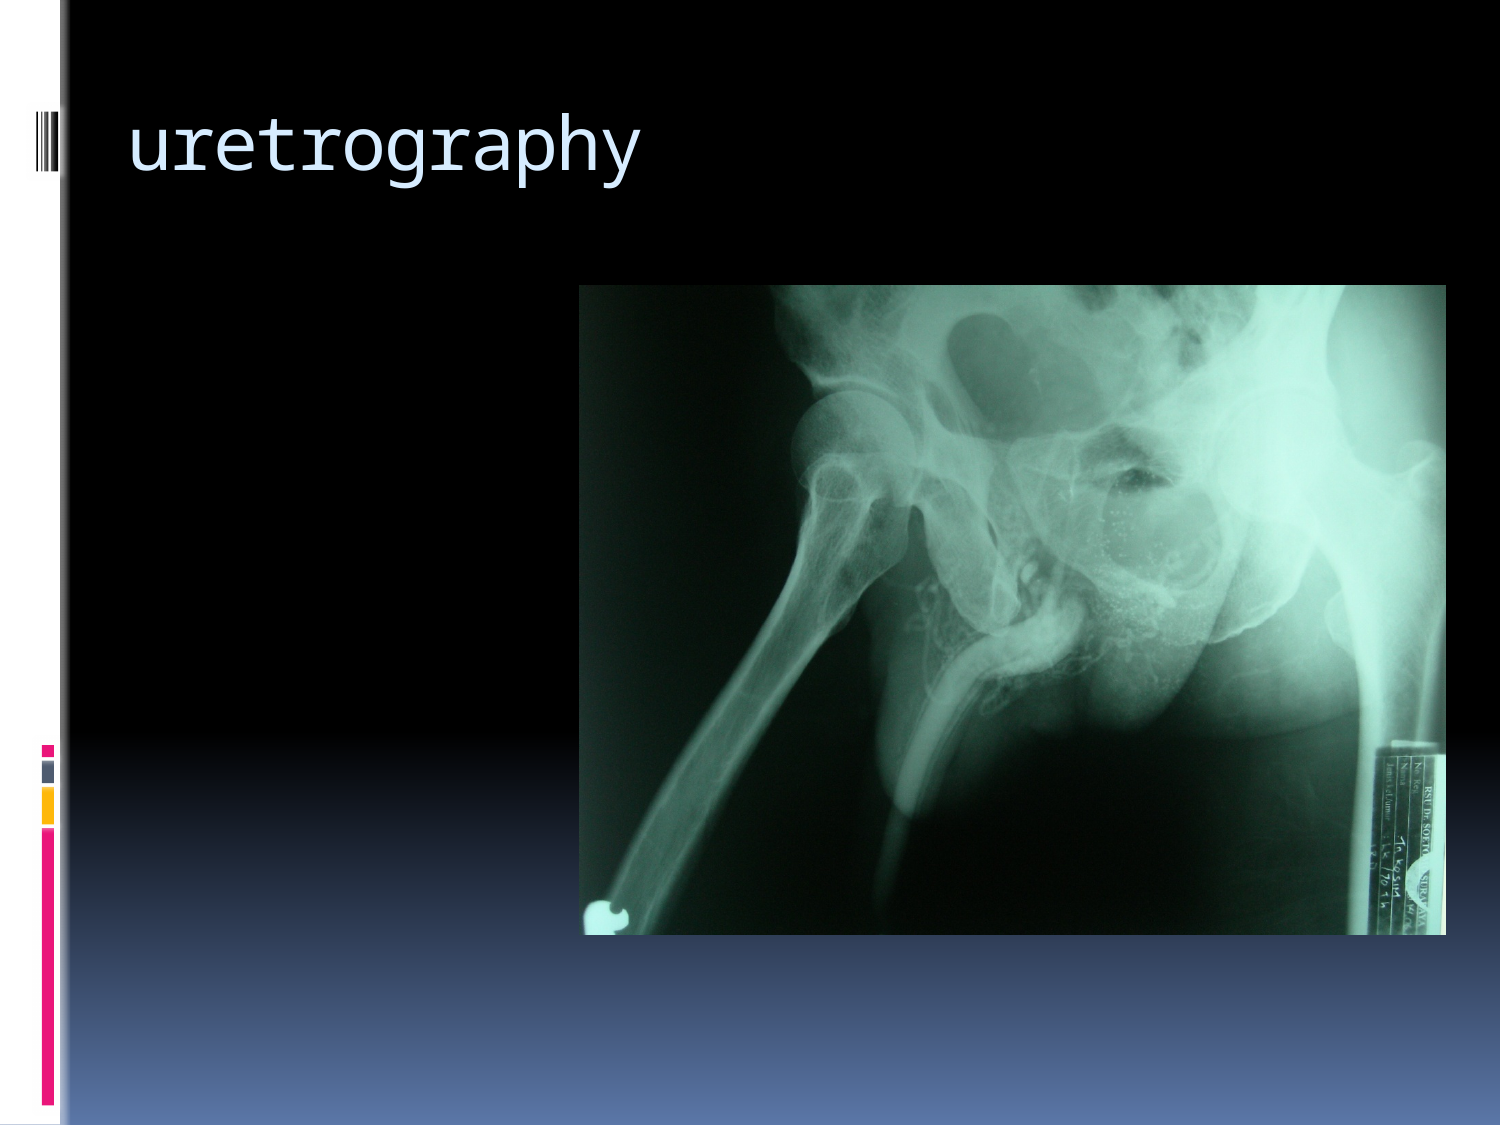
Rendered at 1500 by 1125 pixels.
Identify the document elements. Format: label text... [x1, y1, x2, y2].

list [579, 285, 1446, 936]
title uretrography [112, 44, 1463, 236]
